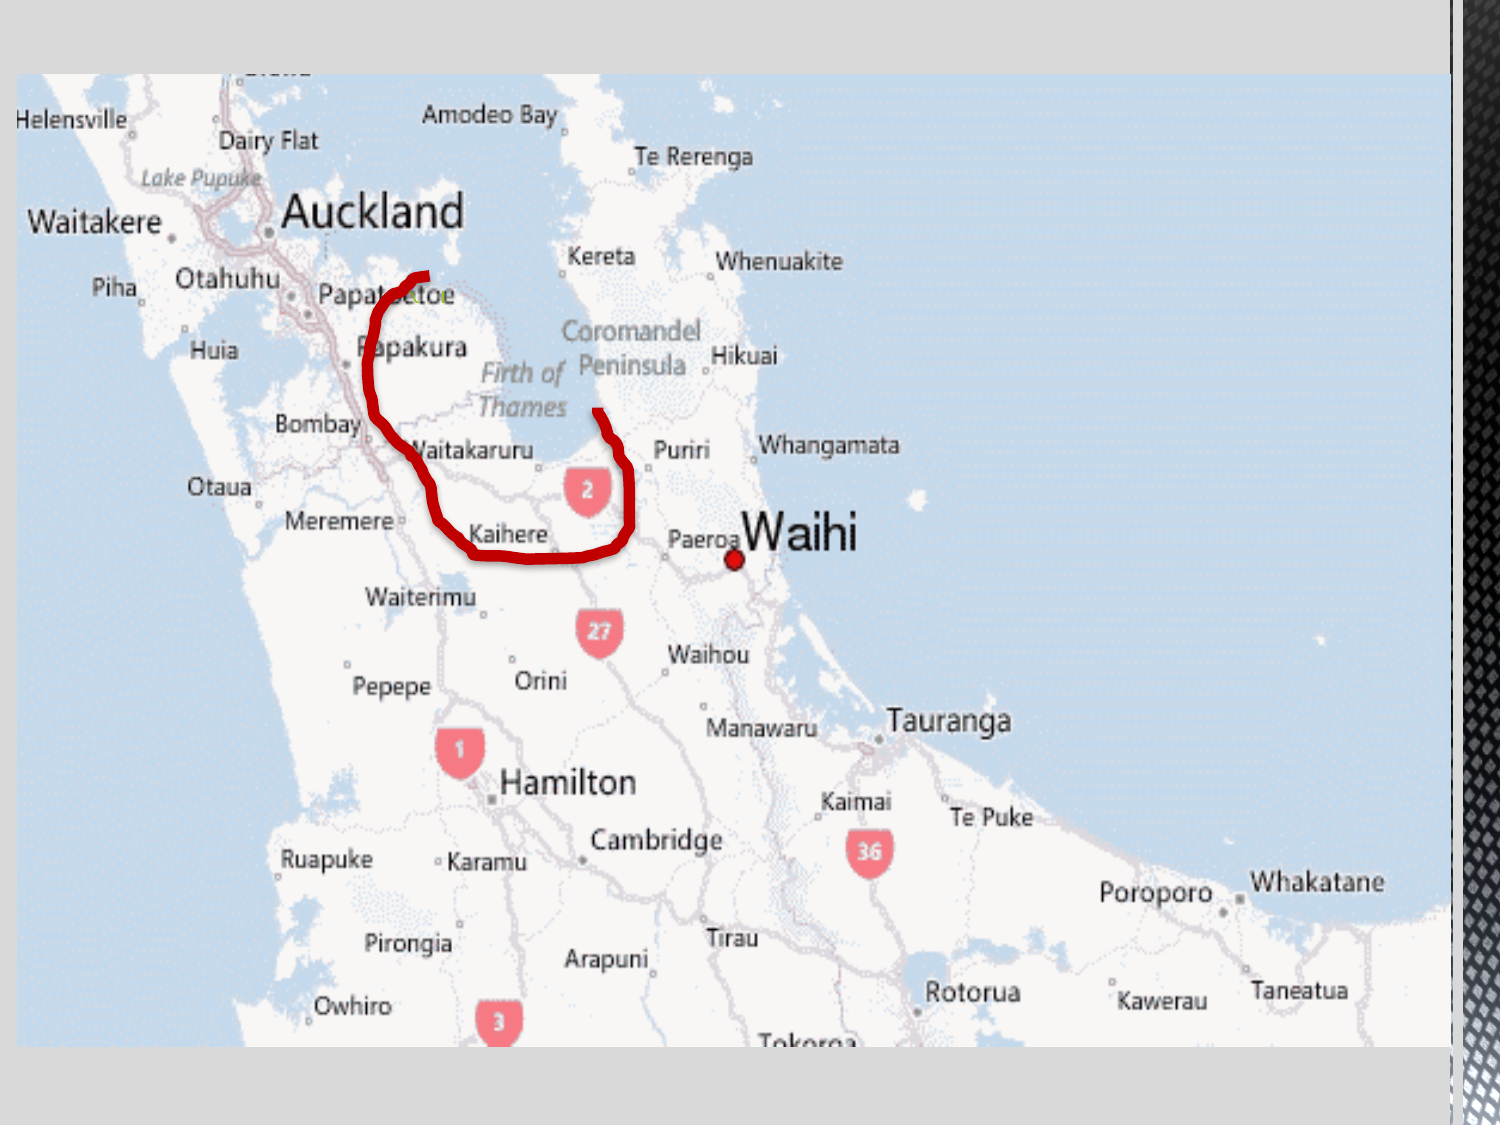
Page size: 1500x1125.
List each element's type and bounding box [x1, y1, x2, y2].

text_box [408, 291, 420, 303]
picture [17, 0, 1500, 1125]
